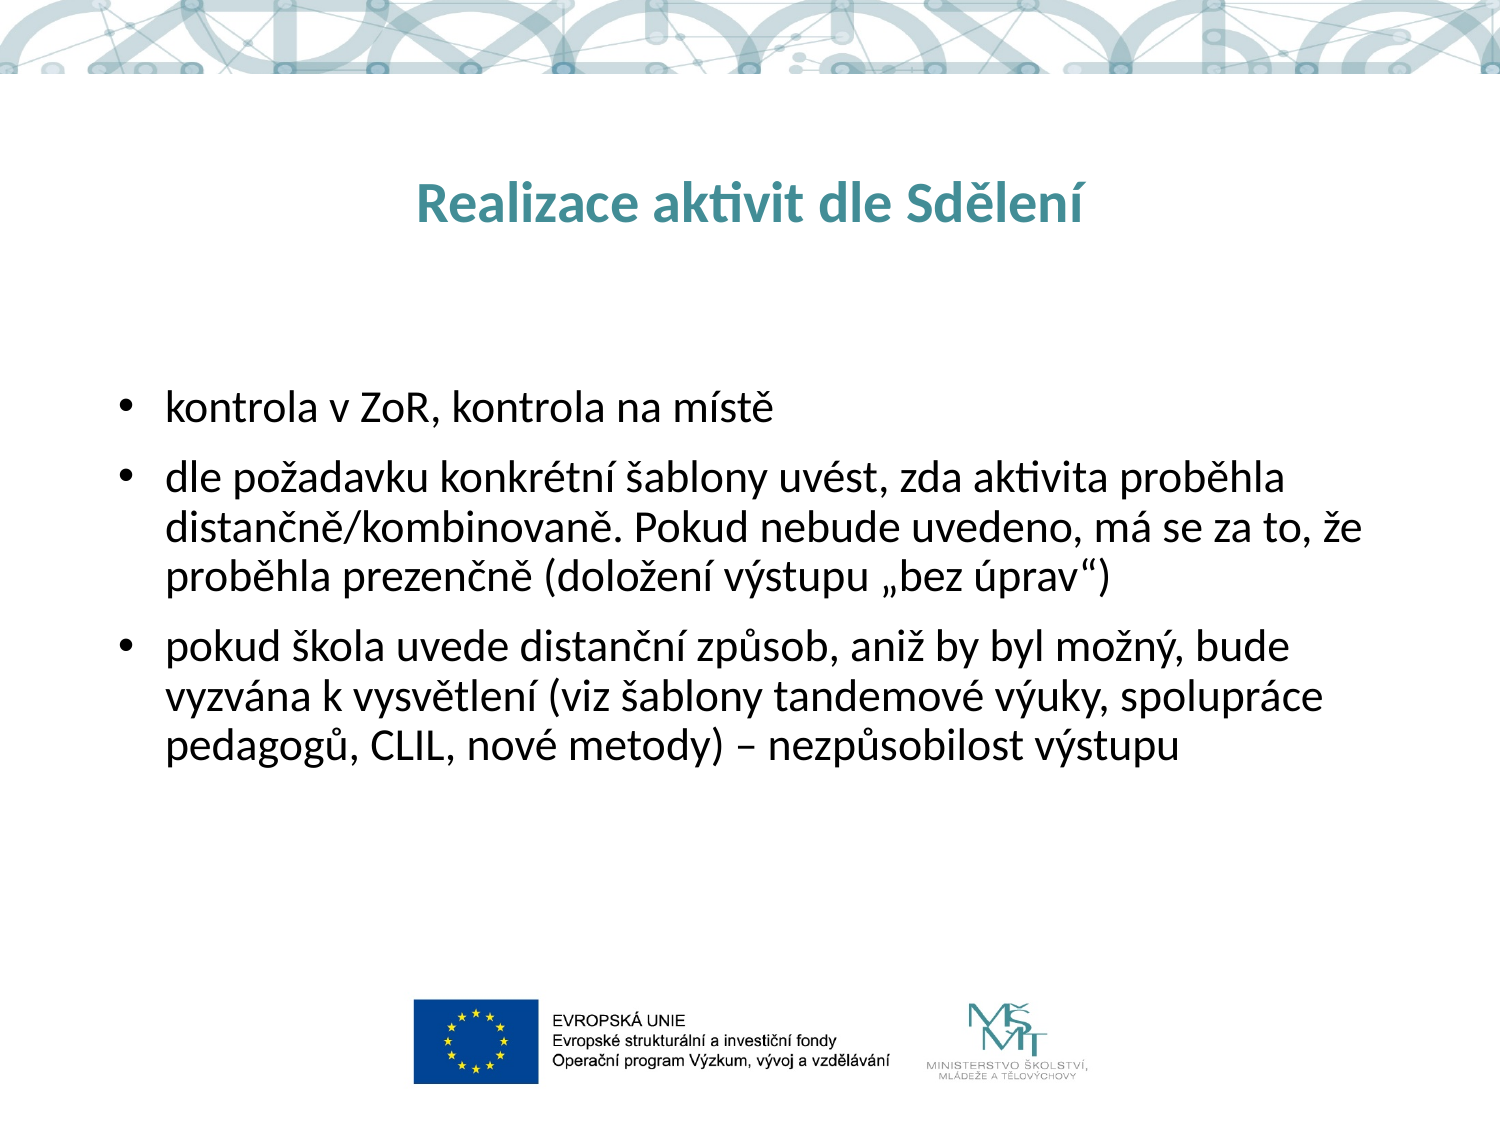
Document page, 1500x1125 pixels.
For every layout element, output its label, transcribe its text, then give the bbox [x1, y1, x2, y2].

picture [0, 0, 1500, 74]
list kontrola v ZoR, kontrola na místě dle požadavku konkrétní šablony uvést, zda aktivita proběhla distančně/kombinovaně. Pokud nebude uvedeno, má se za to, že proběhla prezenčně (doložení výstupu „bez úprav“) pokud škola uvede distanční způsob, aniž by byl možný, bude vyzvána k vysvětlení (viz šablony tandemové výuky, spolupráce pedagogů, CLIL, nové metody) – nezpůsobilost výstupu [103, 299, 1397, 957]
picture [371, 957, 1129, 1125]
title Realizace aktivit dle Sdělení [103, 129, 1397, 278]
